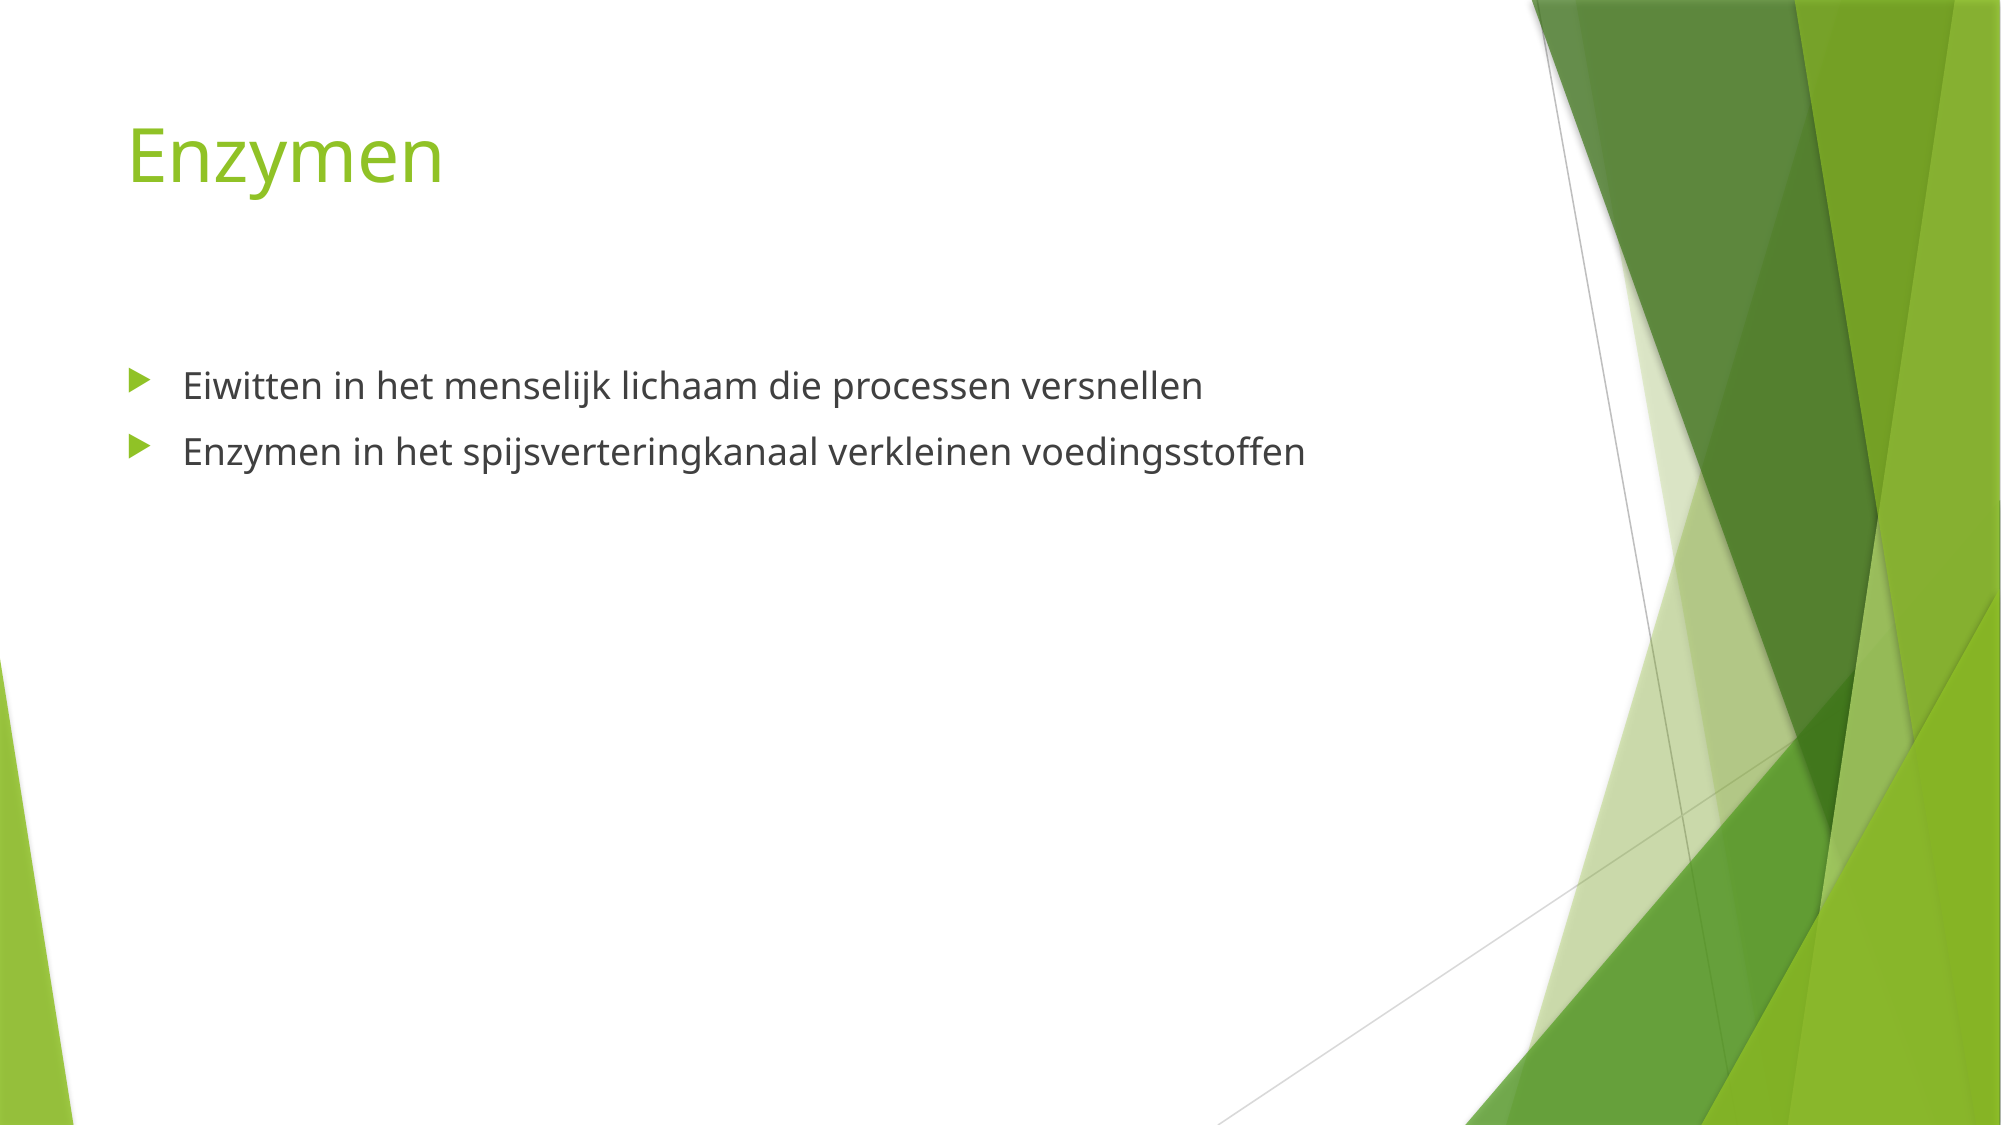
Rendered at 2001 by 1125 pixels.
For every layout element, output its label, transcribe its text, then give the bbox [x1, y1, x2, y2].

list Eiwitten in het menselijk lichaam die processen versnellen Enzymen in het spijsverteringkanaal verkleinen voedingsstoffen [111, 354, 1522, 992]
title Enzymen [111, 99, 1522, 317]
